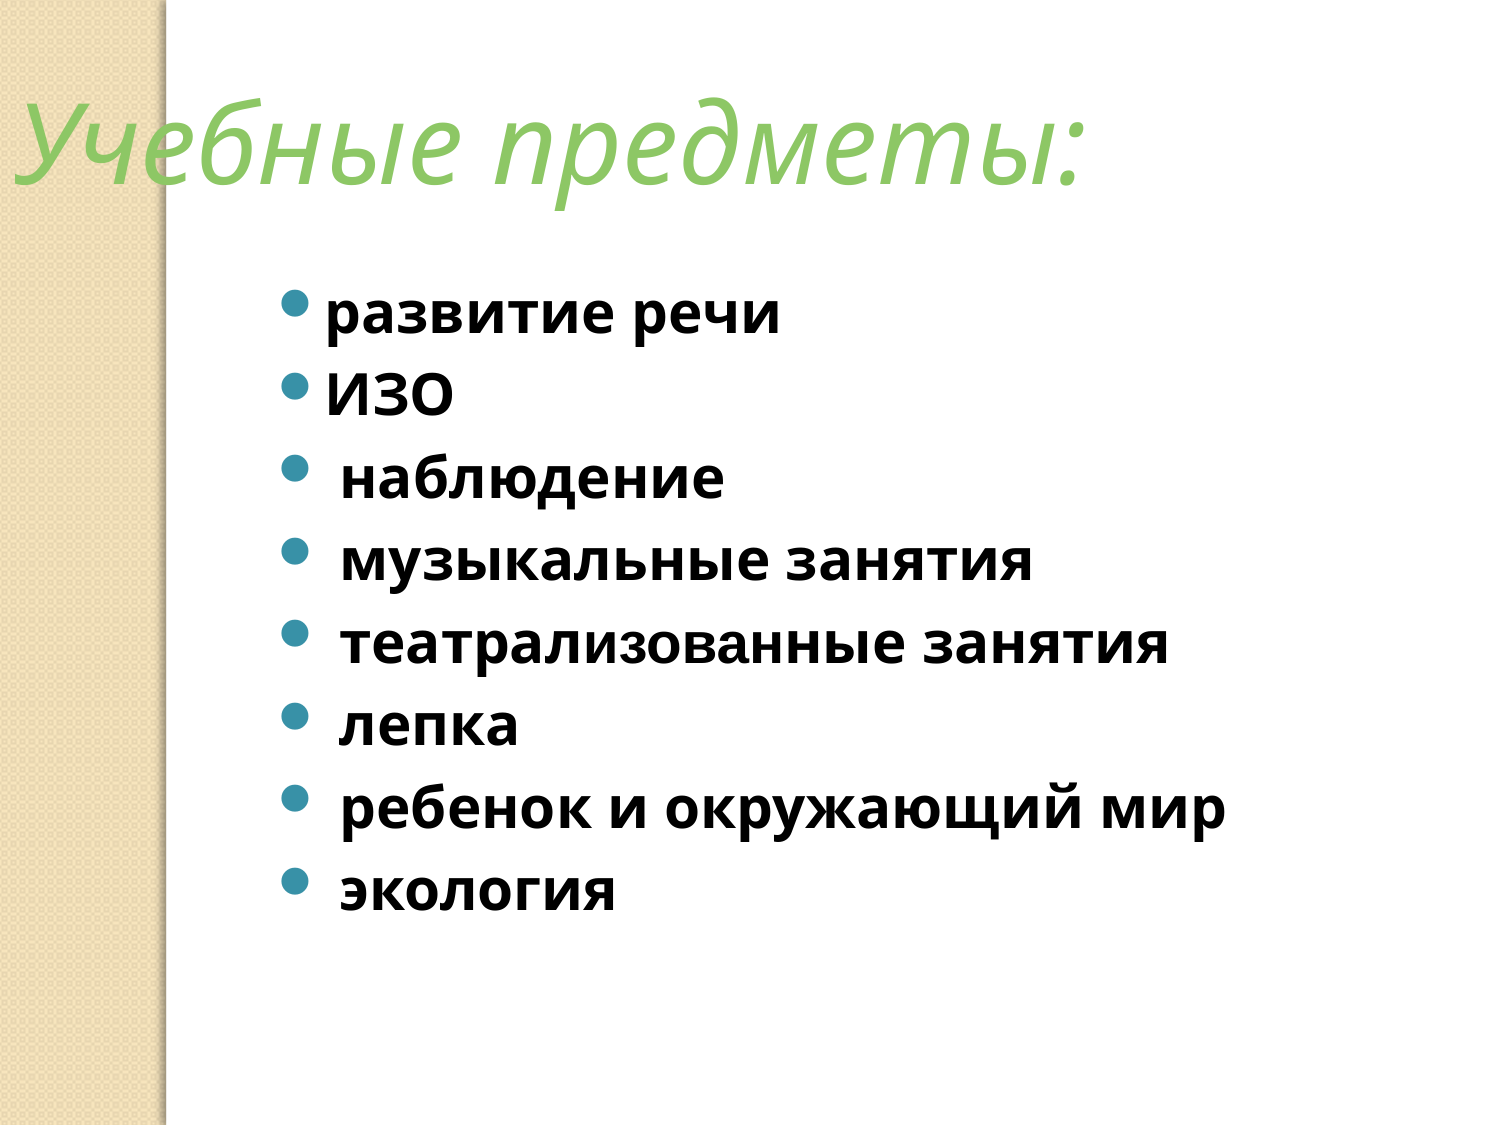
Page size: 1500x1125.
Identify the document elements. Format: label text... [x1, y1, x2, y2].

title Учебные предметы: [0, 45, 1350, 234]
list развитие речи ИЗО наблюдение музыкальные занятия театрализованные занятия лепка ребенок и окружающий мир экология [248, 266, 1500, 943]
